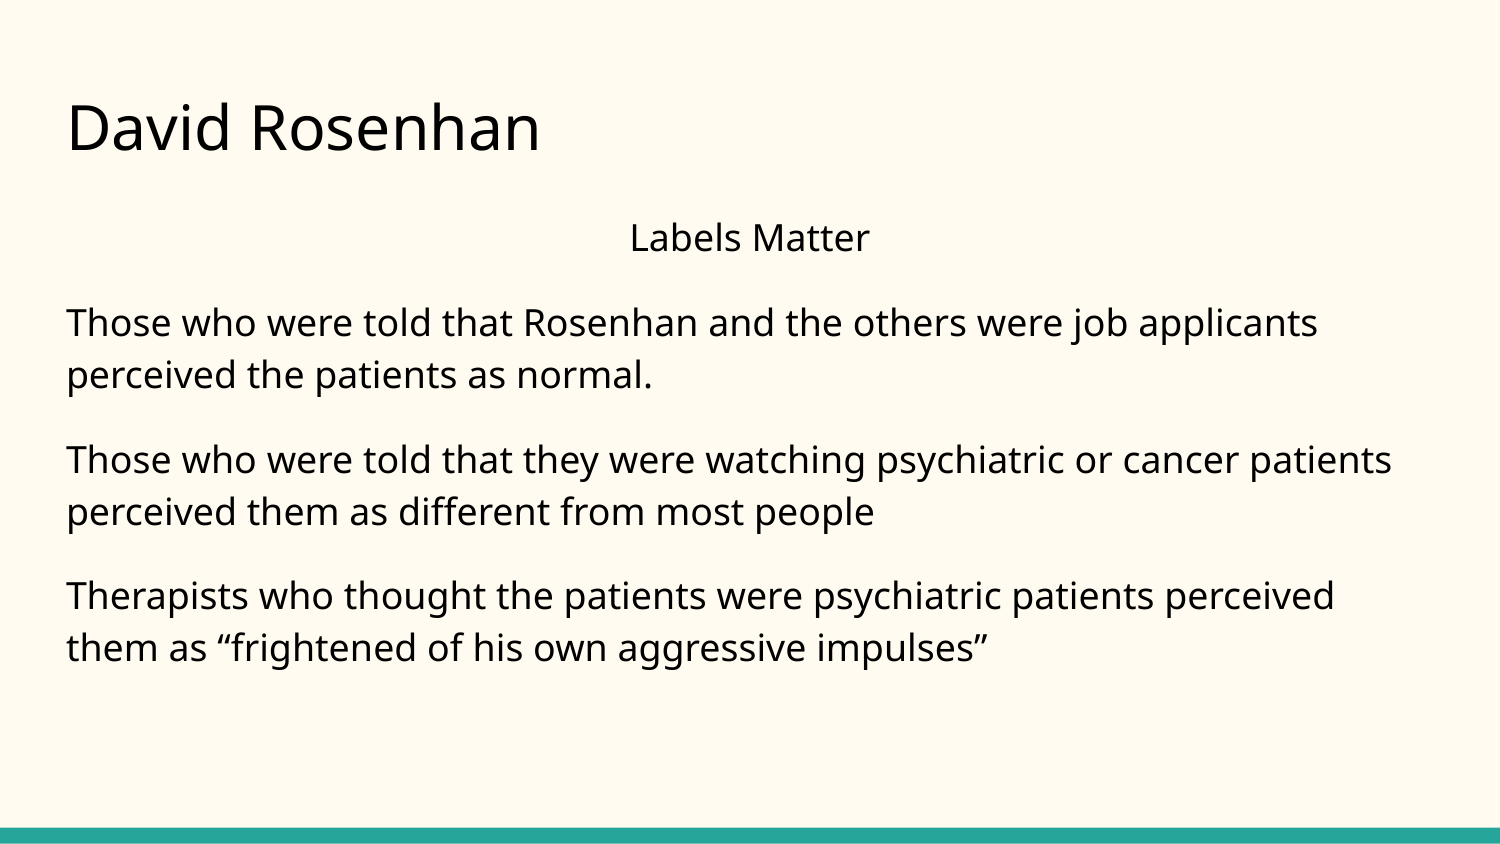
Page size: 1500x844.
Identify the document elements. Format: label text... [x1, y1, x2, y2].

list Labels Matter Those who were told that Rosenhan and the others were job applicants perceived the patients as normal. Those who were told that they were watching psychiatric or cancer patients perceived them as different from most people Therapists who thought the patients were psychiatric patients perceived them as “frightened of his own aggressive impulses” [51, 192, 1449, 750]
title David Rosenhan [51, 72, 1449, 174]
